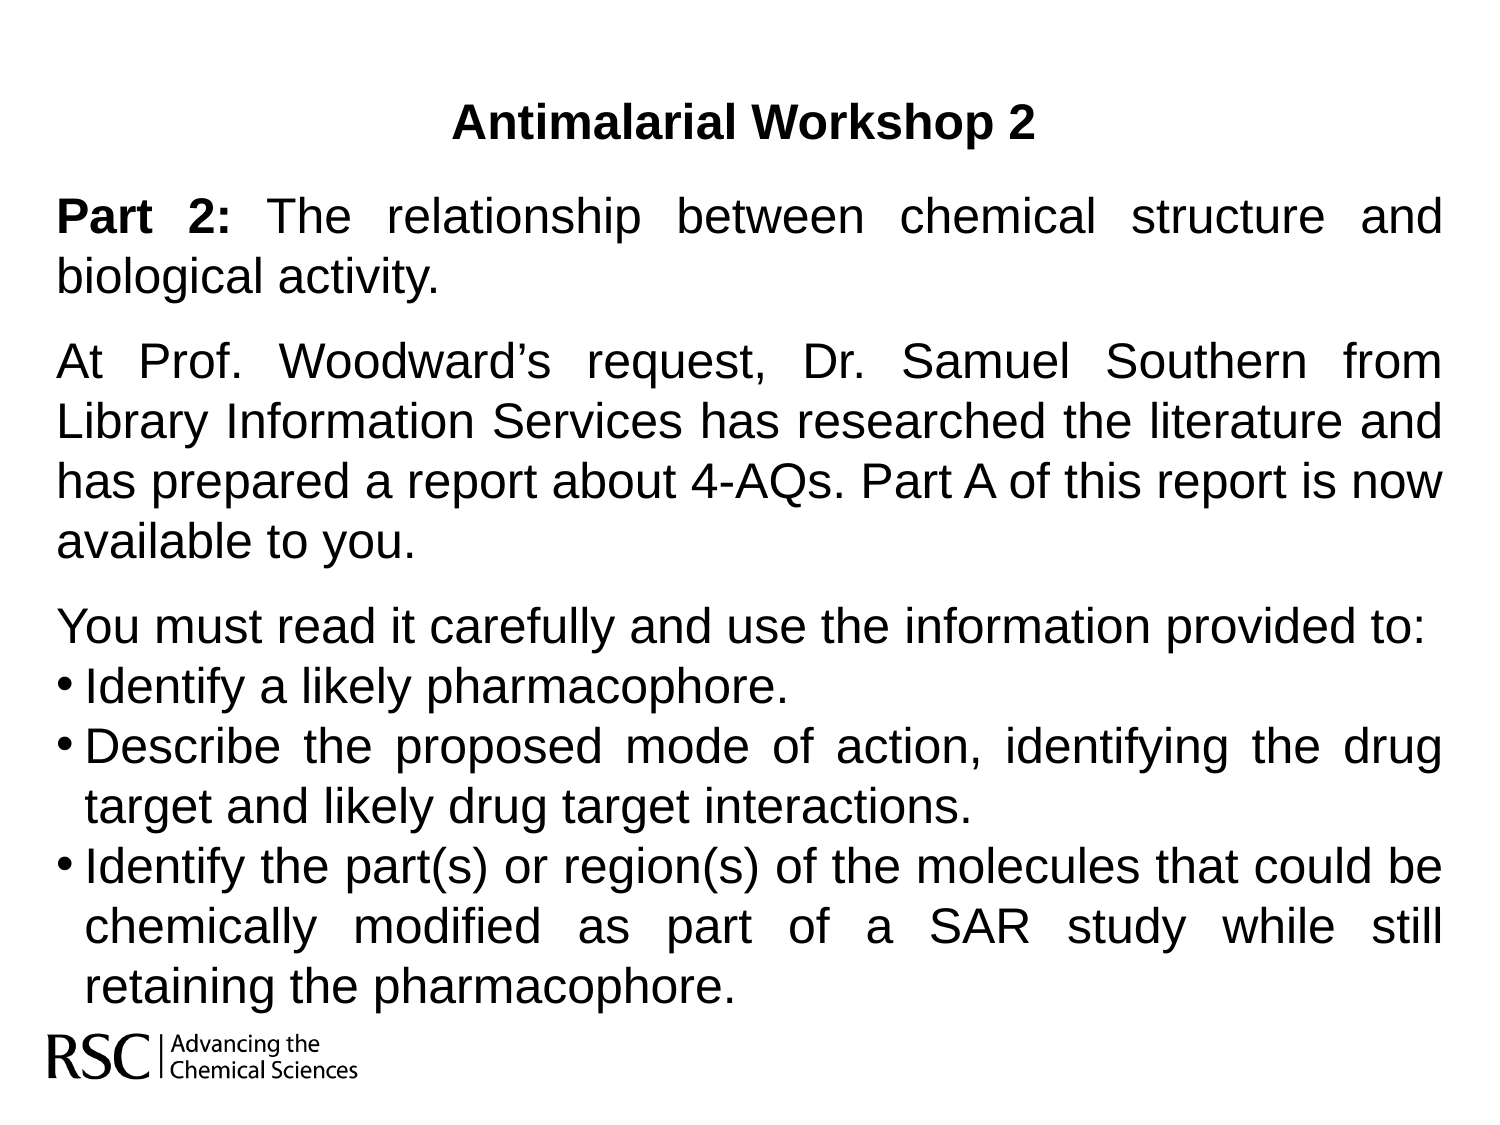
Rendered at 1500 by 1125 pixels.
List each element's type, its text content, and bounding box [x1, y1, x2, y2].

text_box Part 2: The relationship between chemical structure and biological activity. At Prof. Woodward’s request, Dr. Samuel Southern from Library Information Services has researched the literature and has prepared a report about 4-AQs. Part A of this report is now available to you. You must read it carefully and use the information provided to: Identify a likely pharmacophore. Describe the proposed mode of action, identifying the drug target and likely drug target interactions. Identify the part(s) or region(s) of the molecules that could be chemically modified as part of a SAR study while still retaining the pharmacophore. [41, 175, 1459, 1081]
text_box Antimalarial Workshop 2 [242, 81, 1247, 157]
